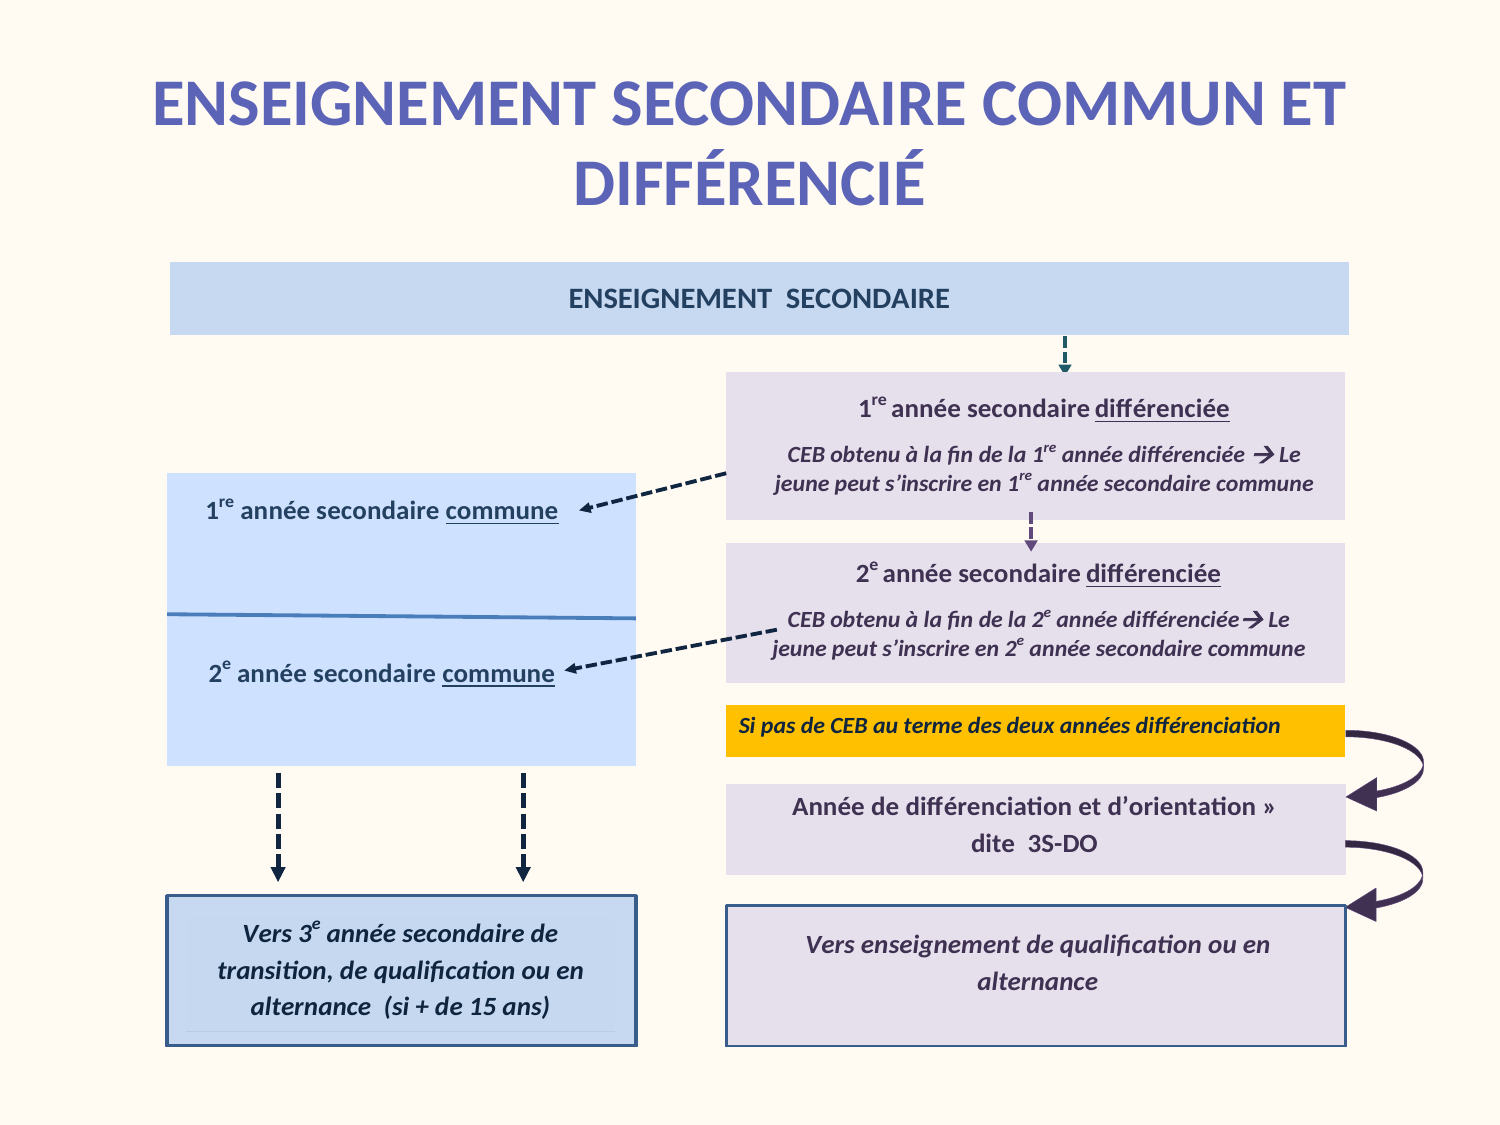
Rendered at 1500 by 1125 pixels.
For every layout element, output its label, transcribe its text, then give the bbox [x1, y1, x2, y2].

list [123, 262, 1426, 1048]
title ENSEIGNEMENT SECONDAIRE COMMUN ET DIFFÉRENCIÉ [75, 45, 1425, 233]
